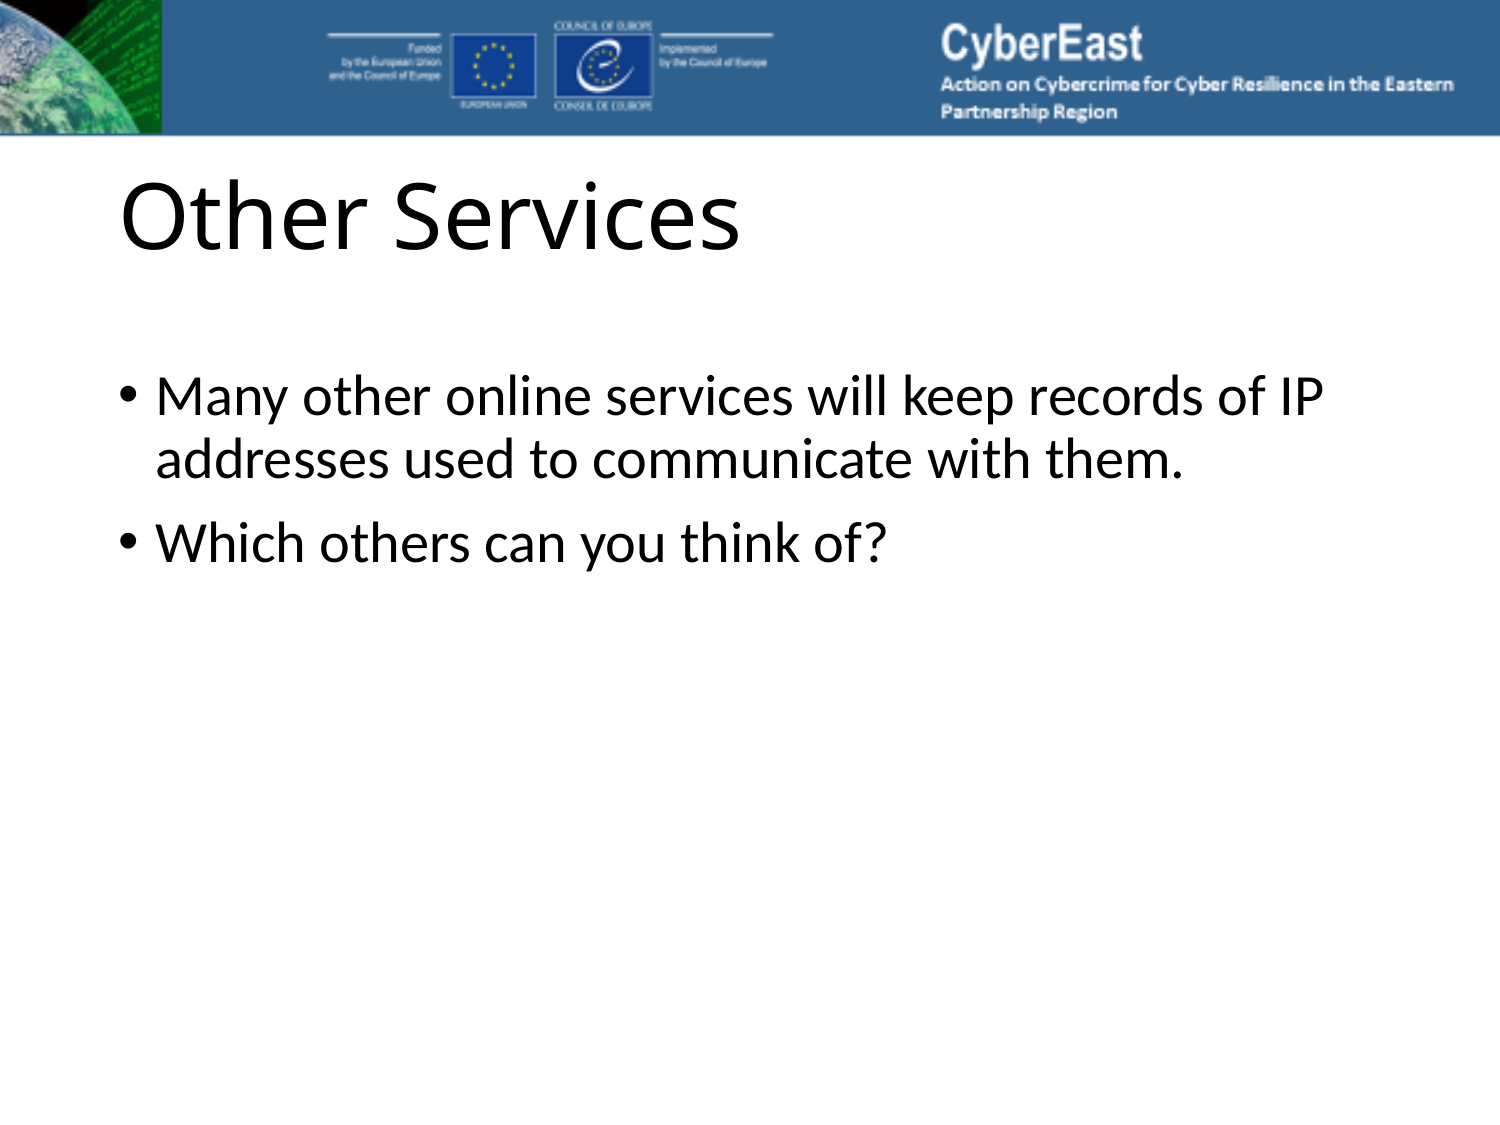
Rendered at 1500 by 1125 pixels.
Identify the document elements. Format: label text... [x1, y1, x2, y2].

list Many other online services will keep records of IP addresses used to communicate with them. Which others can you think of? [103, 357, 1397, 1072]
title Other Services [103, 111, 1397, 330]
picture [0, 0, 1500, 1125]
